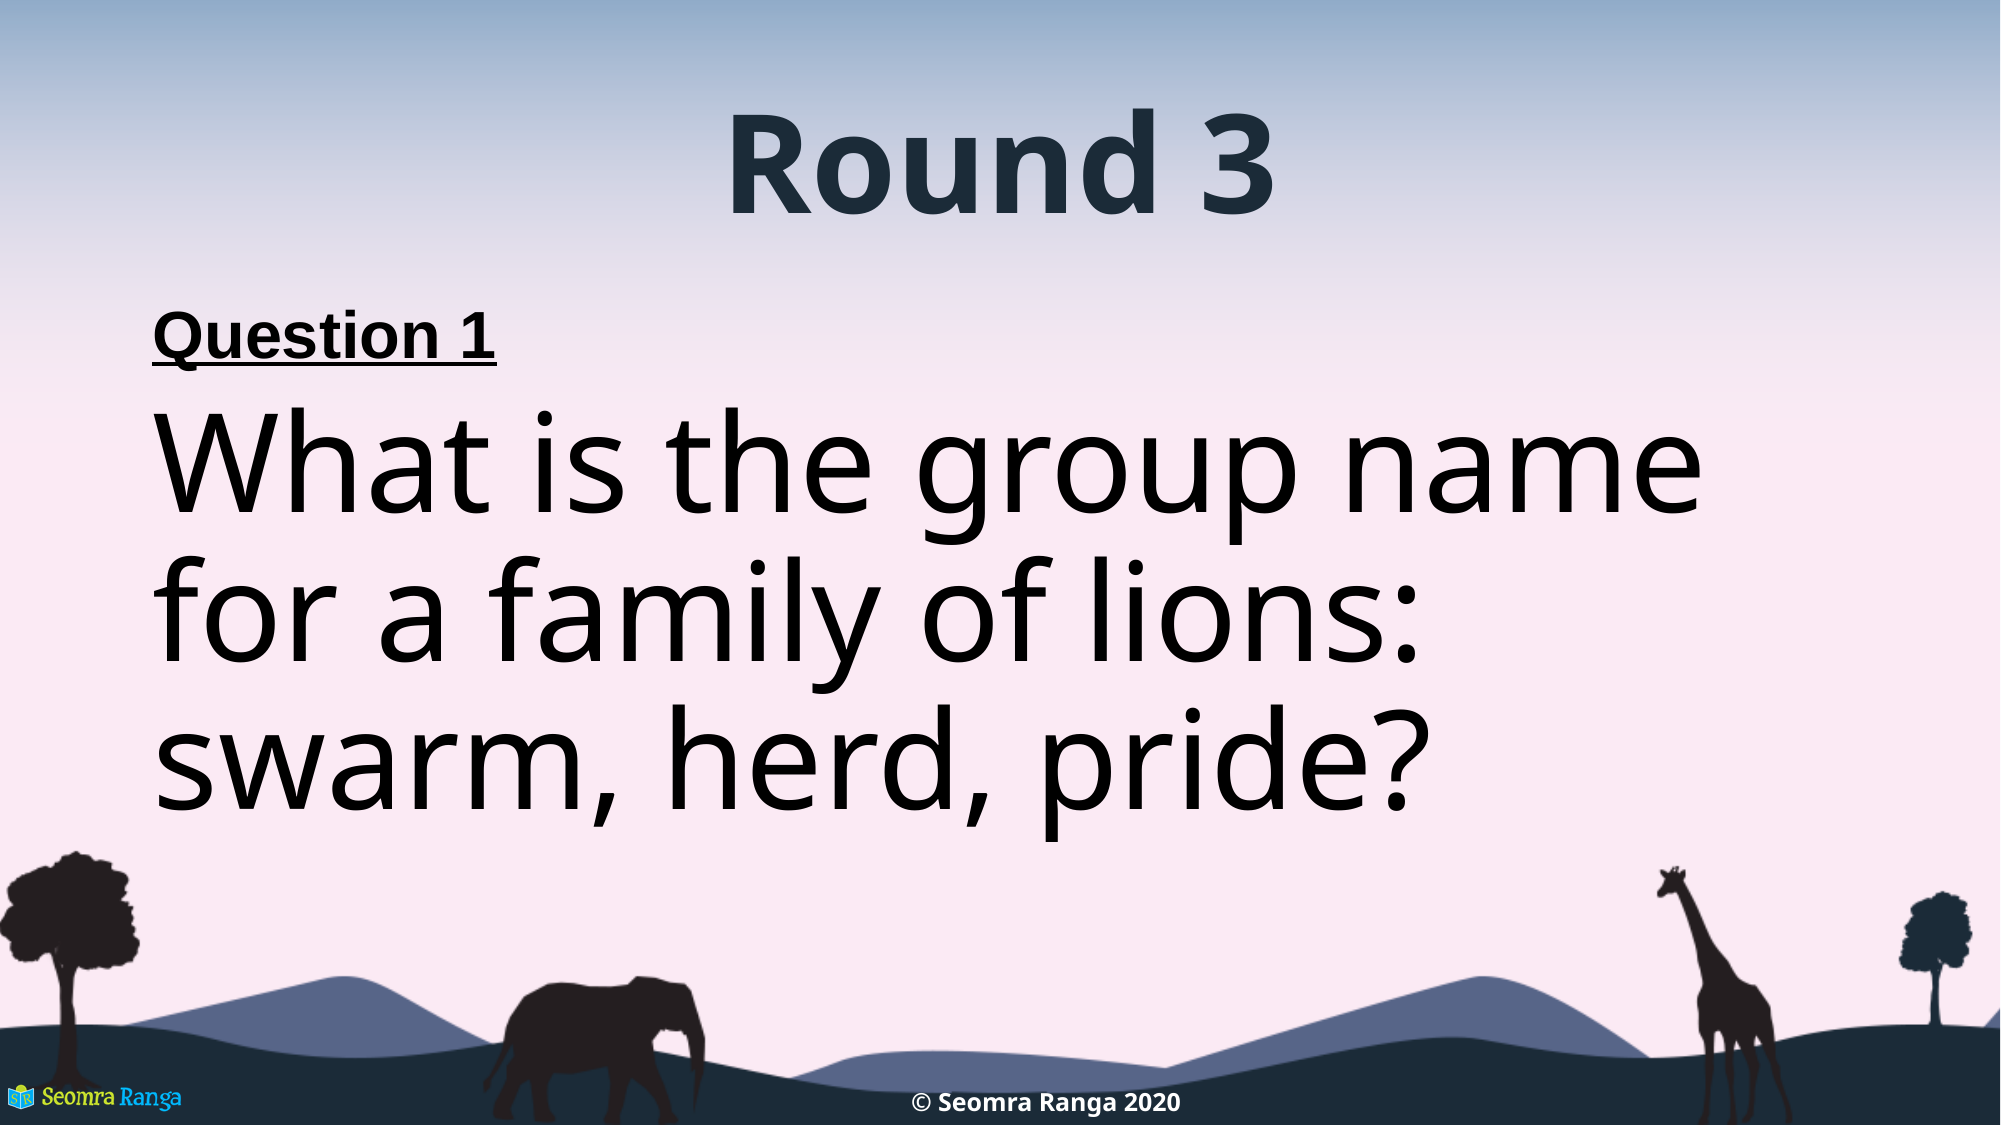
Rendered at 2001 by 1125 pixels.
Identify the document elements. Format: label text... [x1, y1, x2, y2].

title Round 3 [137, 59, 1863, 278]
text_box © Seomra Ranga 2020 www.seomraranga.com [762, 1079, 1330, 1125]
picture [0, 0, 2001, 1125]
list Question 1 What is the group name for a family of lions: swarm, herd, pride? [137, 293, 1863, 1014]
